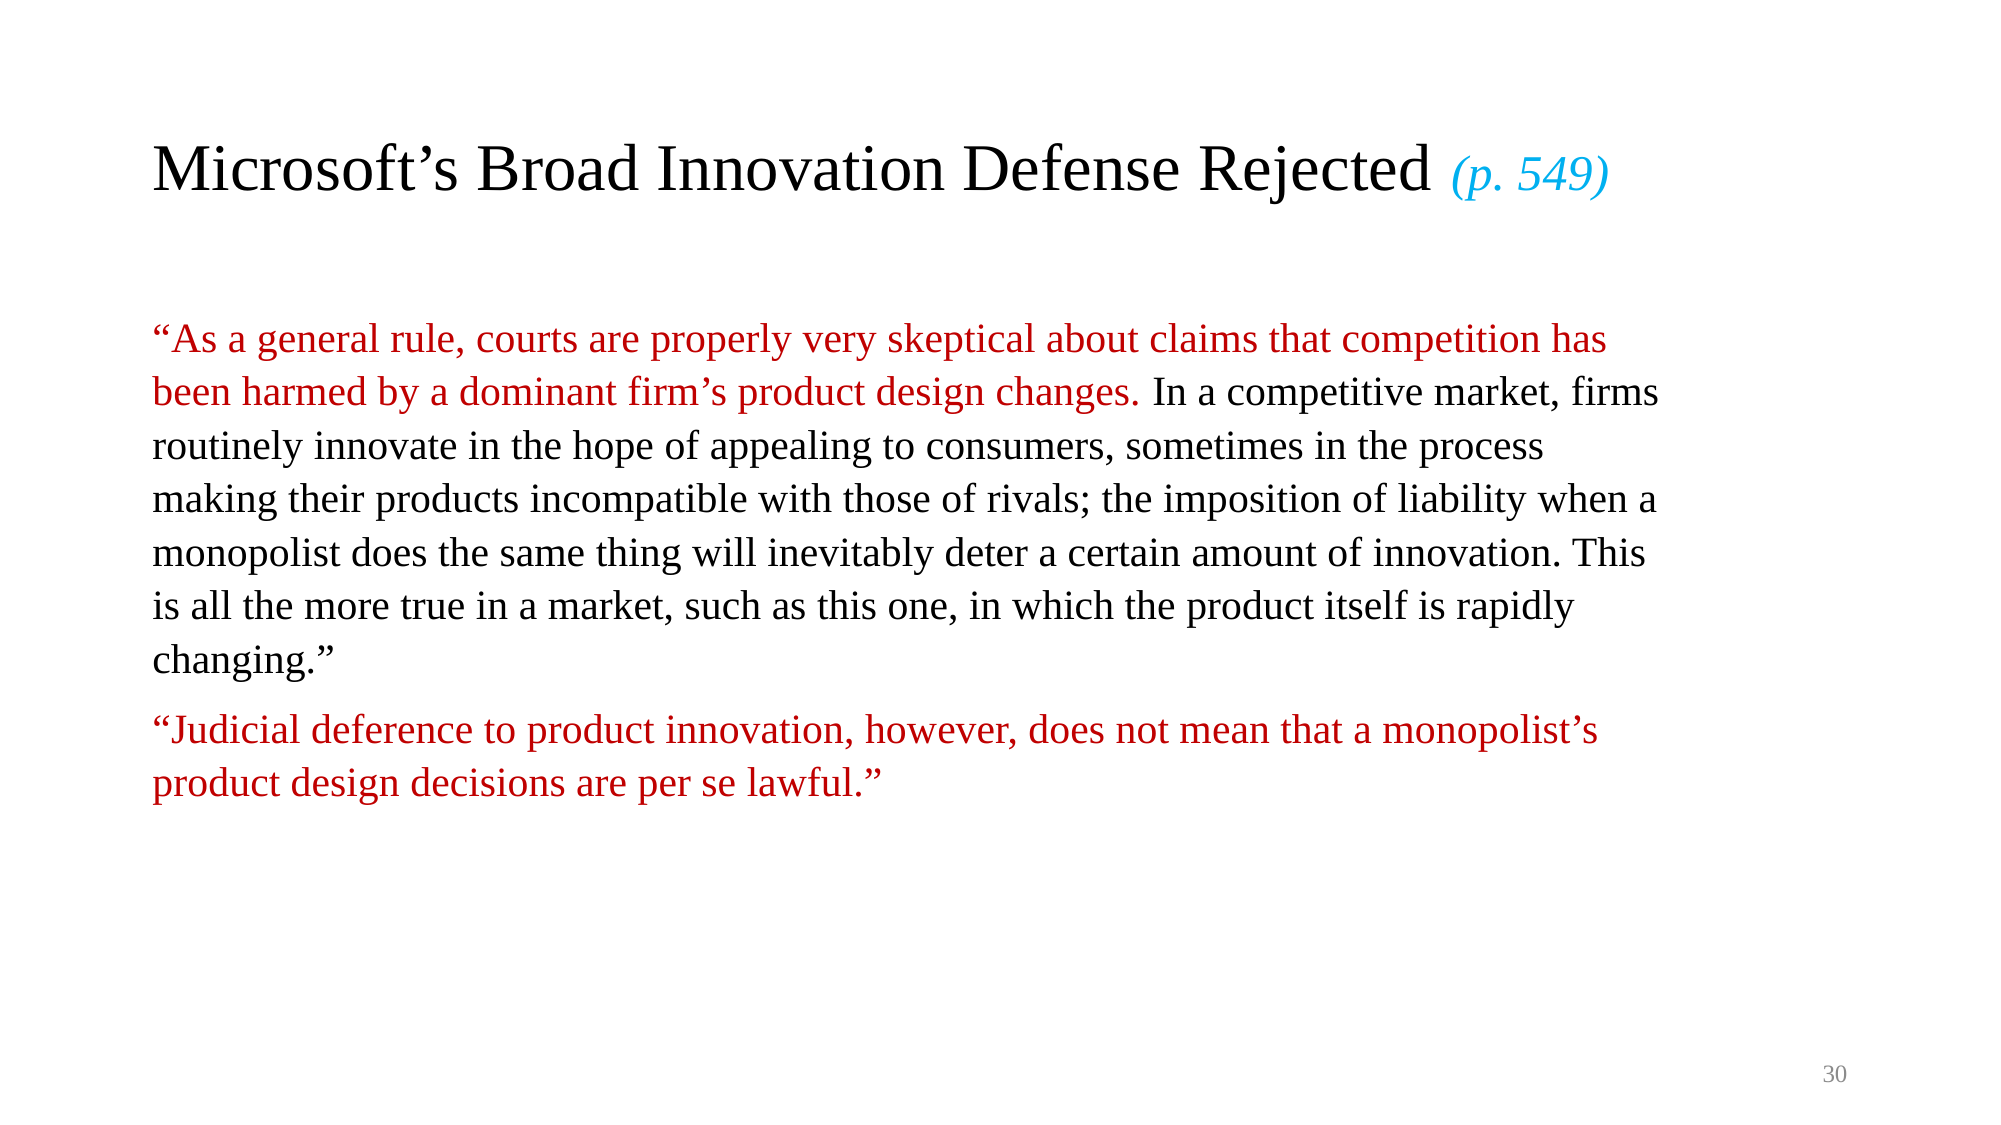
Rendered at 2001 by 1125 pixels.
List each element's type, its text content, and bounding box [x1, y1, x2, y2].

list “As a general rule, courts are properly very skeptical about claims that competition has been harmed by a dominant firm’s product design changes. In a competitive market, firms routinely innovate in the hope of appealing to consumers, sometimes in the process making their products incompatible with those of rivals; the imposition of liability when a monopolist does the same thing will inevitably deter a certain amount of innovation. This is all the more true in a market, such as this one, in which the product itself is rapidly changing.” “Judicial deference to product innovation, however, does not mean that a monopolist’s product design decisions are per se lawful.” [137, 299, 1696, 1014]
title Microsoft’s Broad Innovation Defense Rejected (p. 549) [137, 59, 1863, 278]
slide_number 30 [1412, 1042, 1863, 1103]
